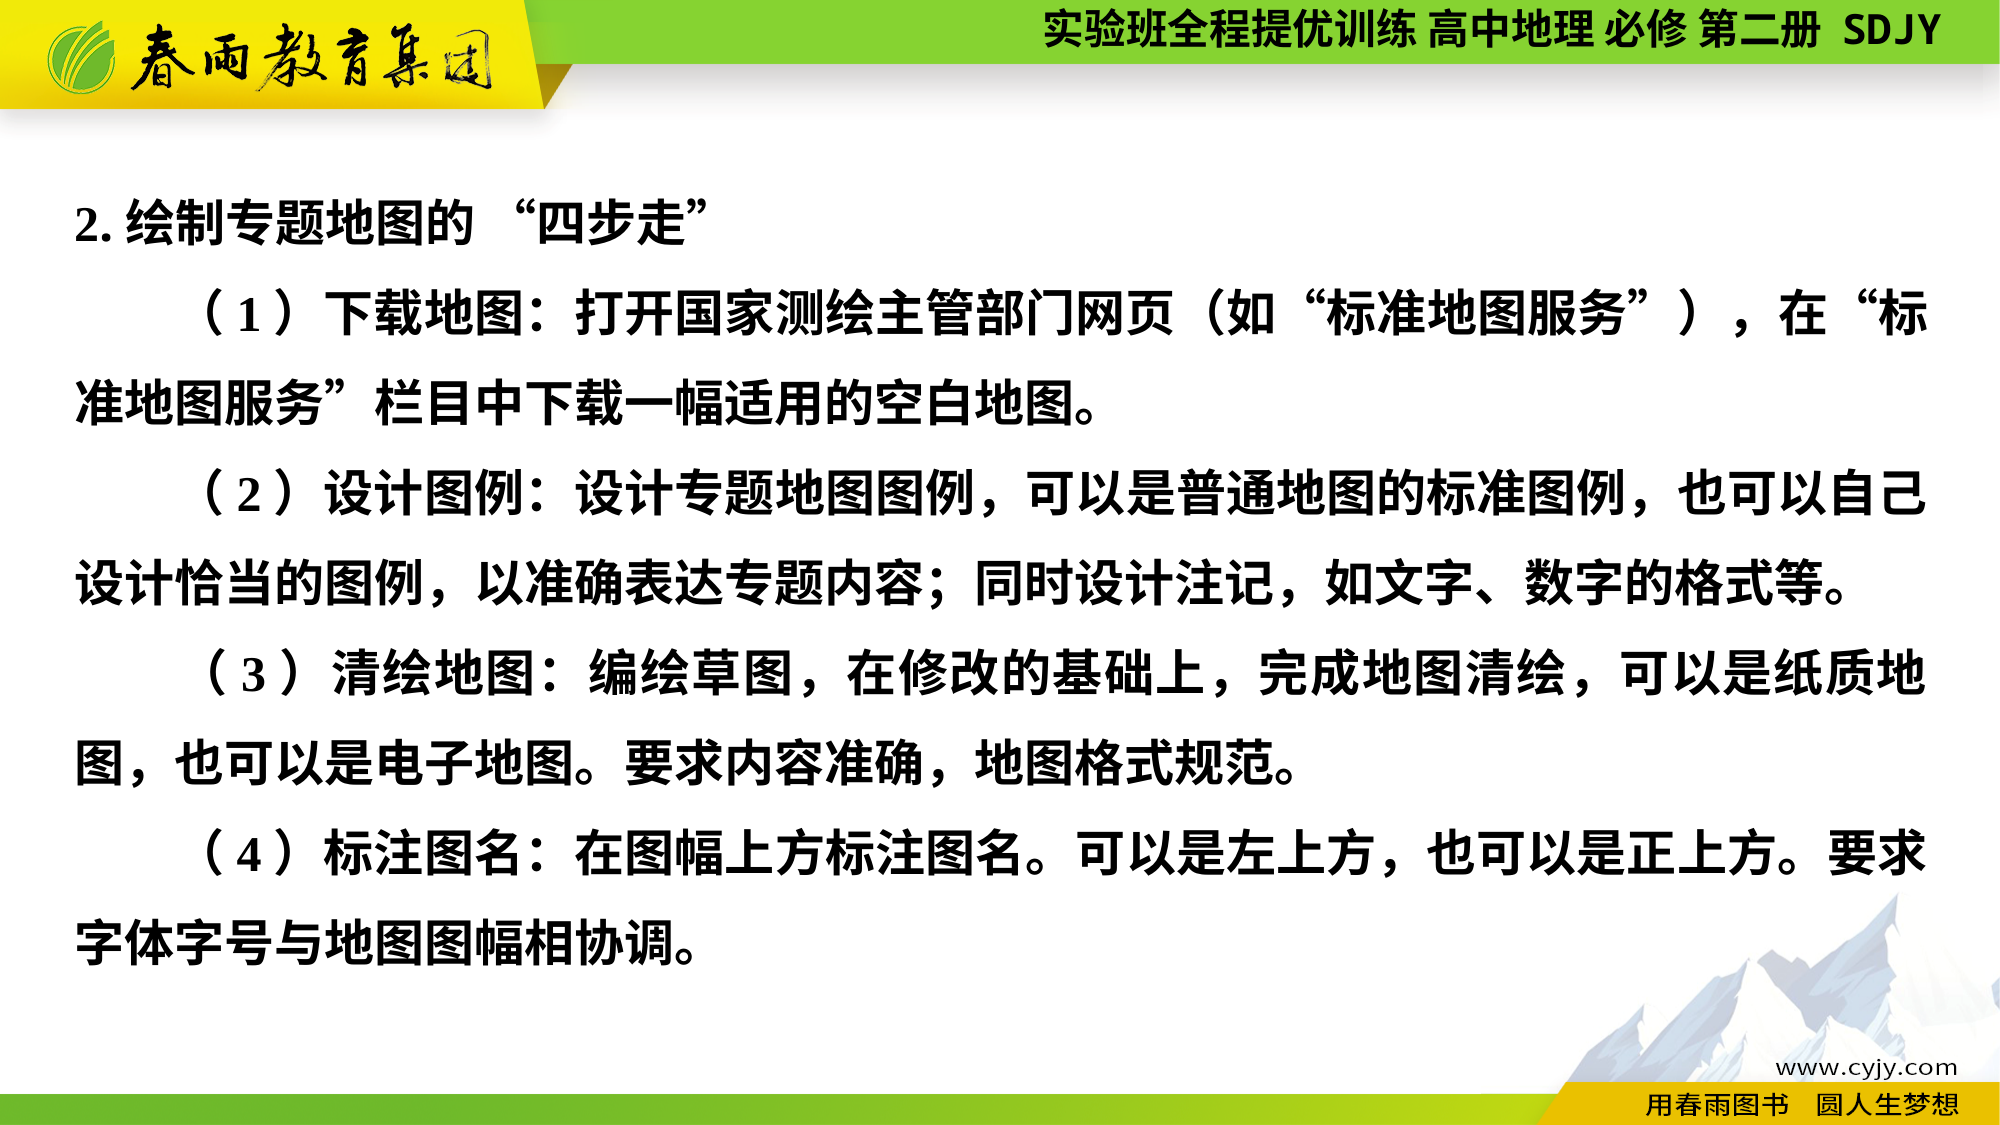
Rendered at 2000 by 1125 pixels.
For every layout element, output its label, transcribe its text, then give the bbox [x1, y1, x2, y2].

picture [0, 0, 2000, 1125]
list 2.绘制专题地图的 “四步走” （1）下载地图：打开国家测绘主管部门网页（如“标准地图服务”），在“标准地图服务”栏目中下载一幅适用的空白地图。 （2）设计图例：设计专题地图图例，可以是普通地图的标准图例，也可以自己设计恰当的图例，以准确表达专题内容；同时设计注记，如文字、数字的格式等。 （3）清绘地图：编绘草图，在修改的基础上，完成地图清绘，可以是纸质地图，也可以是电子地图。要求内容准确，地图格式规范。 （4）标注图名：在图幅上方标注图名。可以是左上方，也可以是正上方。要求字体字号与地图图幅相协调。 [59, 154, 1944, 976]
